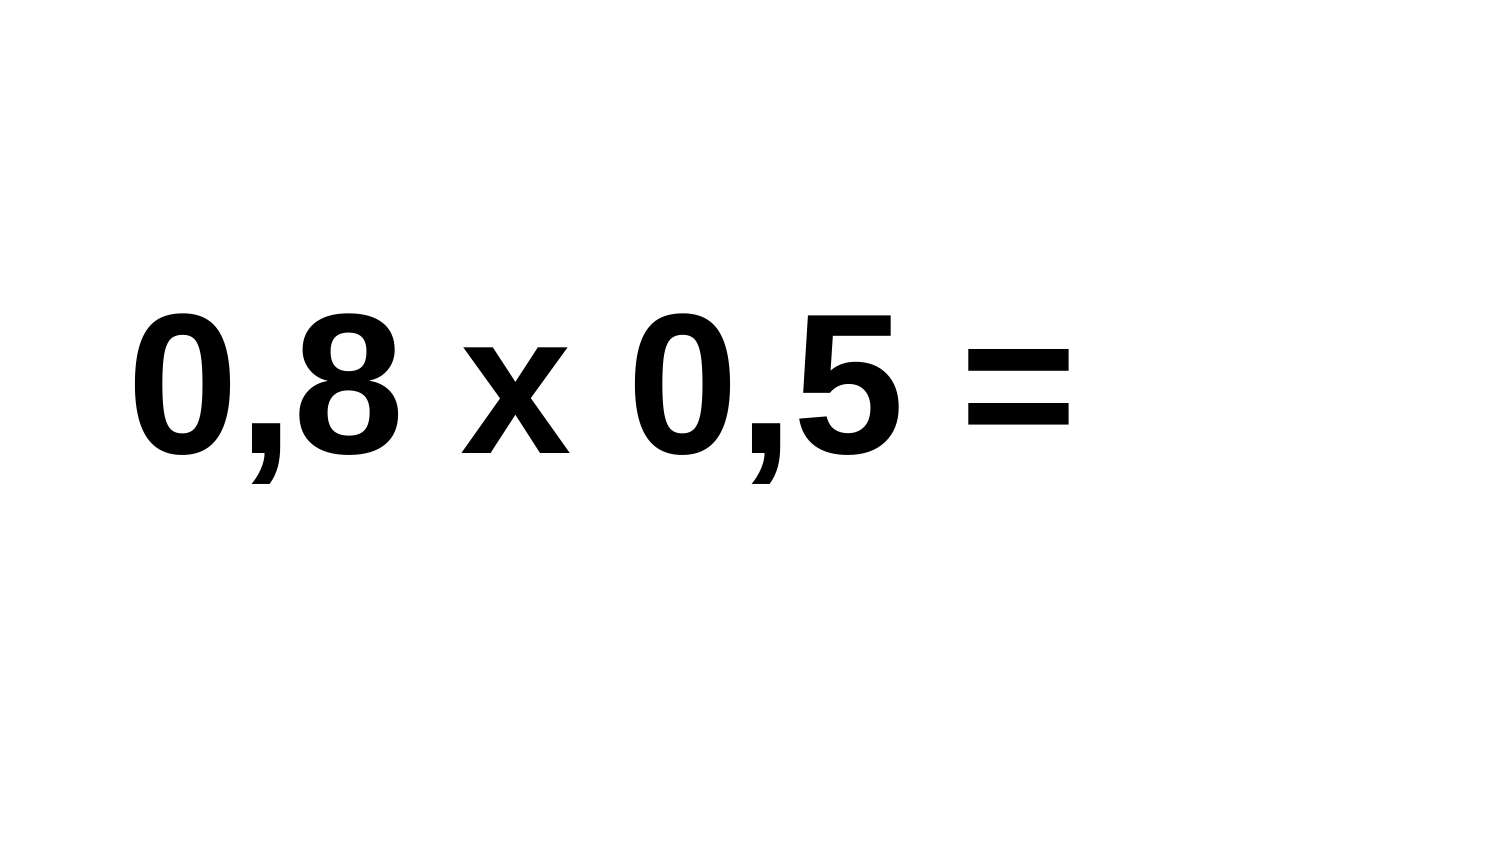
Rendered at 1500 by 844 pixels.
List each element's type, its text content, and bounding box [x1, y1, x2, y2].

text_box 0,8 x 0,5 = [112, 318, 1388, 509]
